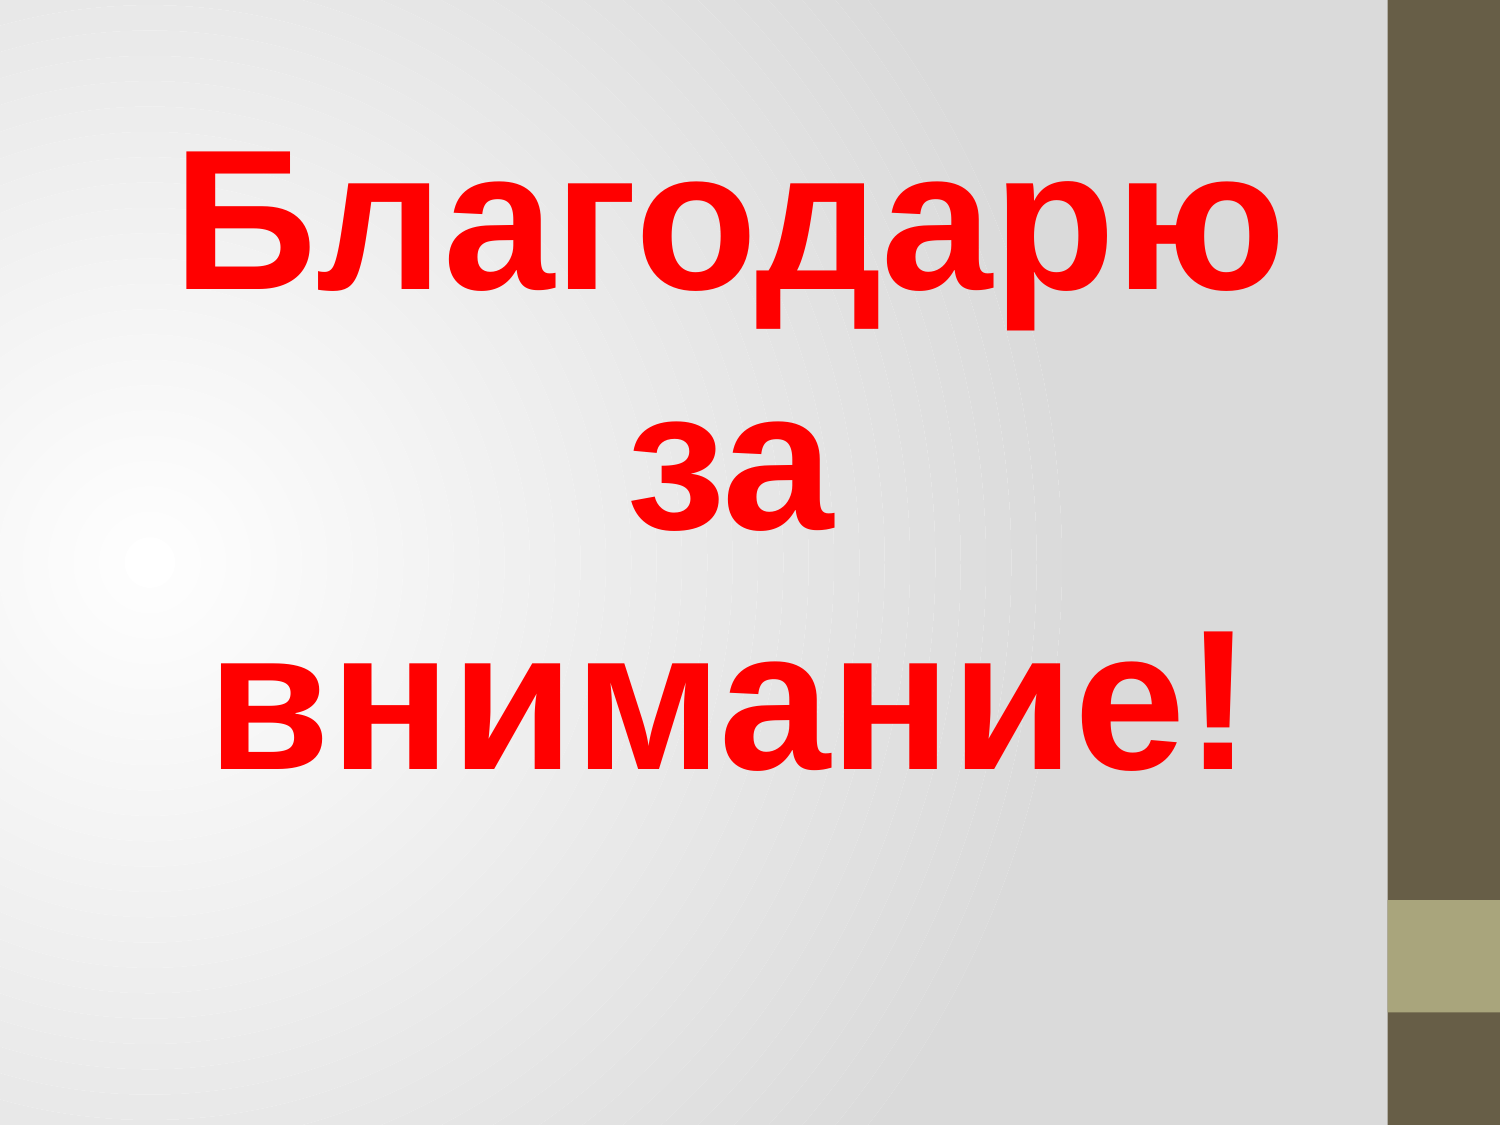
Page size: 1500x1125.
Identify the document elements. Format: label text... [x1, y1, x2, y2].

list Благодарю за внимание! [58, 82, 1383, 1055]
